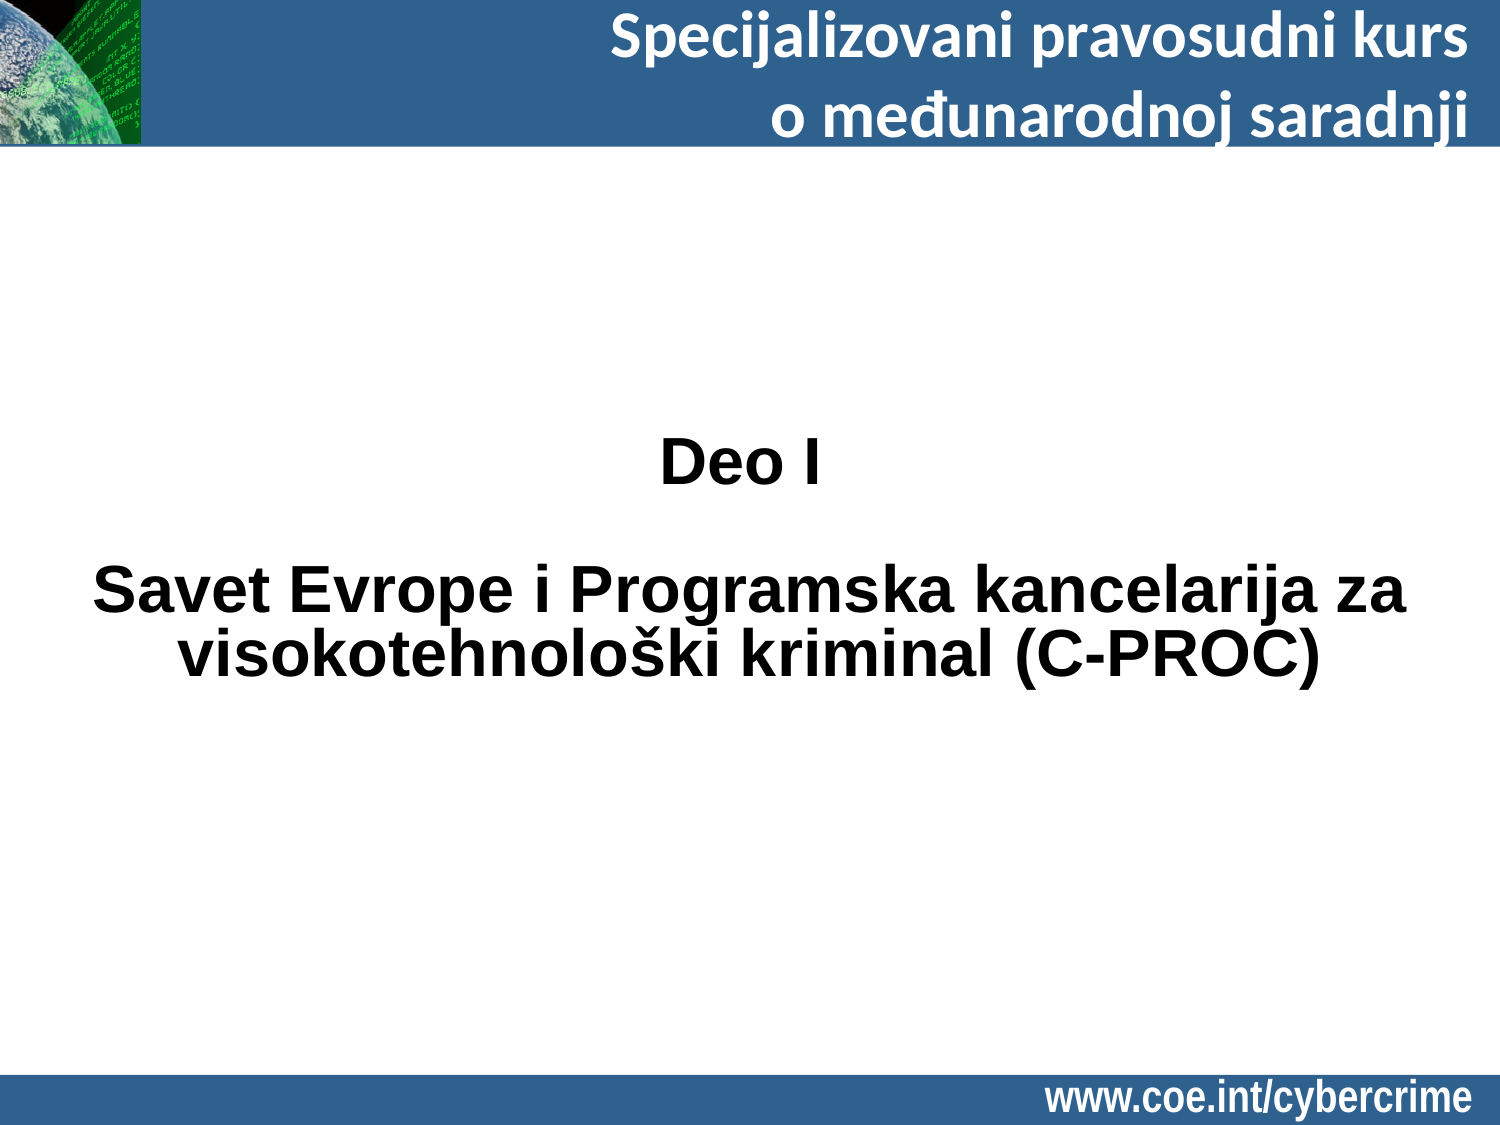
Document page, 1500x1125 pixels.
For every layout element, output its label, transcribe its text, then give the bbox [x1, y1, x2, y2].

text_box Specijalizovani pravosudni kurs o međunarodnoj saradnji [143, 0, 1500, 149]
text_box Deo I Savet Evrope i Programska kancelarija za visokotehnološki kriminal (C-PROC) [50, 425, 1450, 697]
text_box [0, 1073, 1030, 1125]
text_box www.coe.int/cybercrime [1030, 1059, 1500, 1125]
picture [0, 0, 141, 144]
